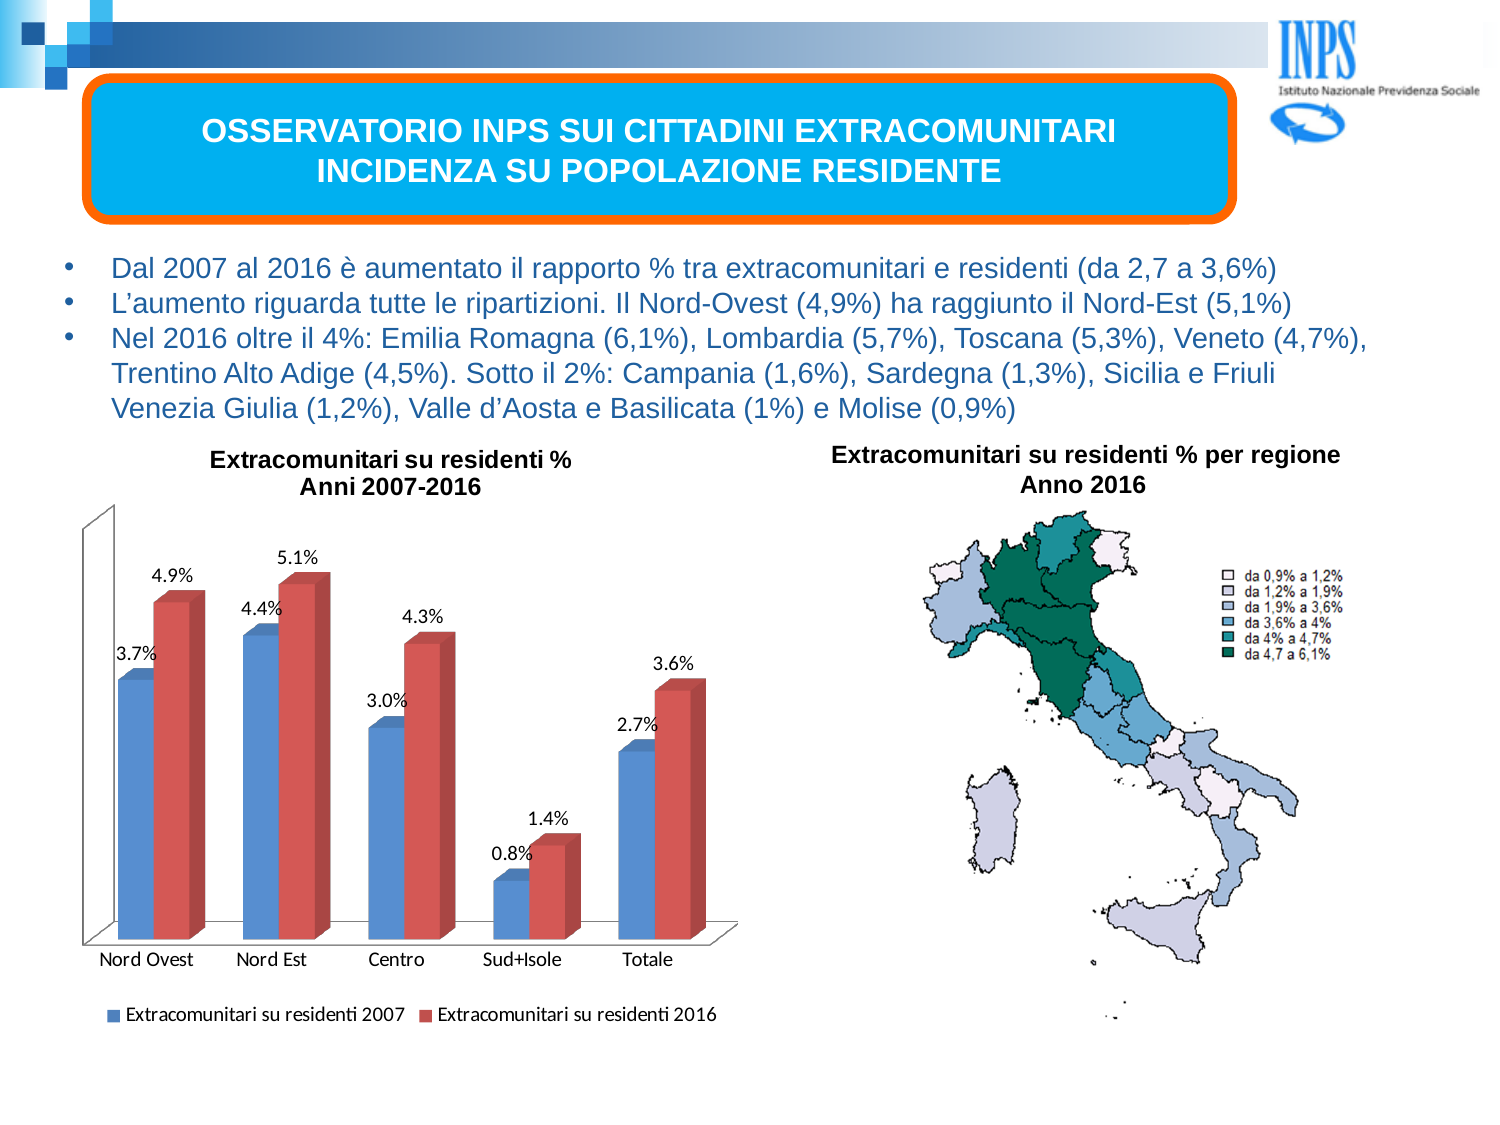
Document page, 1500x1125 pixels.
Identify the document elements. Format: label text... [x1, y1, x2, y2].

text_box OSSERVATORIO INPS SUI CITTADINI EXTRACOMUNITARI INCIDENZA SU POPOLAZIONE RESIDENTE [84, 76, 1235, 222]
picture [738, 468, 1483, 1061]
text_box Dal 2007 al 2016 è aumentato il rapporto % tra extracomunitari e residenti (da 2,7 a 3,6%) L’aumento riguarda tutte le ripartizioni. Il Nord-Ovest (4,9%) ha raggiunto il Nord-Est (5,1%) Nel 2016 oltre il 4%: Emilia Romagna (6,1%), Lombardia (5,7%), Toscana (5,3%), Veneto (4,7%), Trentino Alto Adige (4,5%). Sotto il 2%: Campania (1,6%), Sardegna (1,3%), Sicilia e Friuli Venezia Giulia (1,2%), Valle d’Aosta e Basilicata (1%) e Molise (0,9%) [0, 241, 1400, 467]
picture [1268, 19, 1483, 145]
text_box Extracomunitari su residenti % per regione Anno 2016 [809, 431, 1365, 467]
text_box [86, 231, 1457, 367]
chart [52, 432, 773, 1033]
